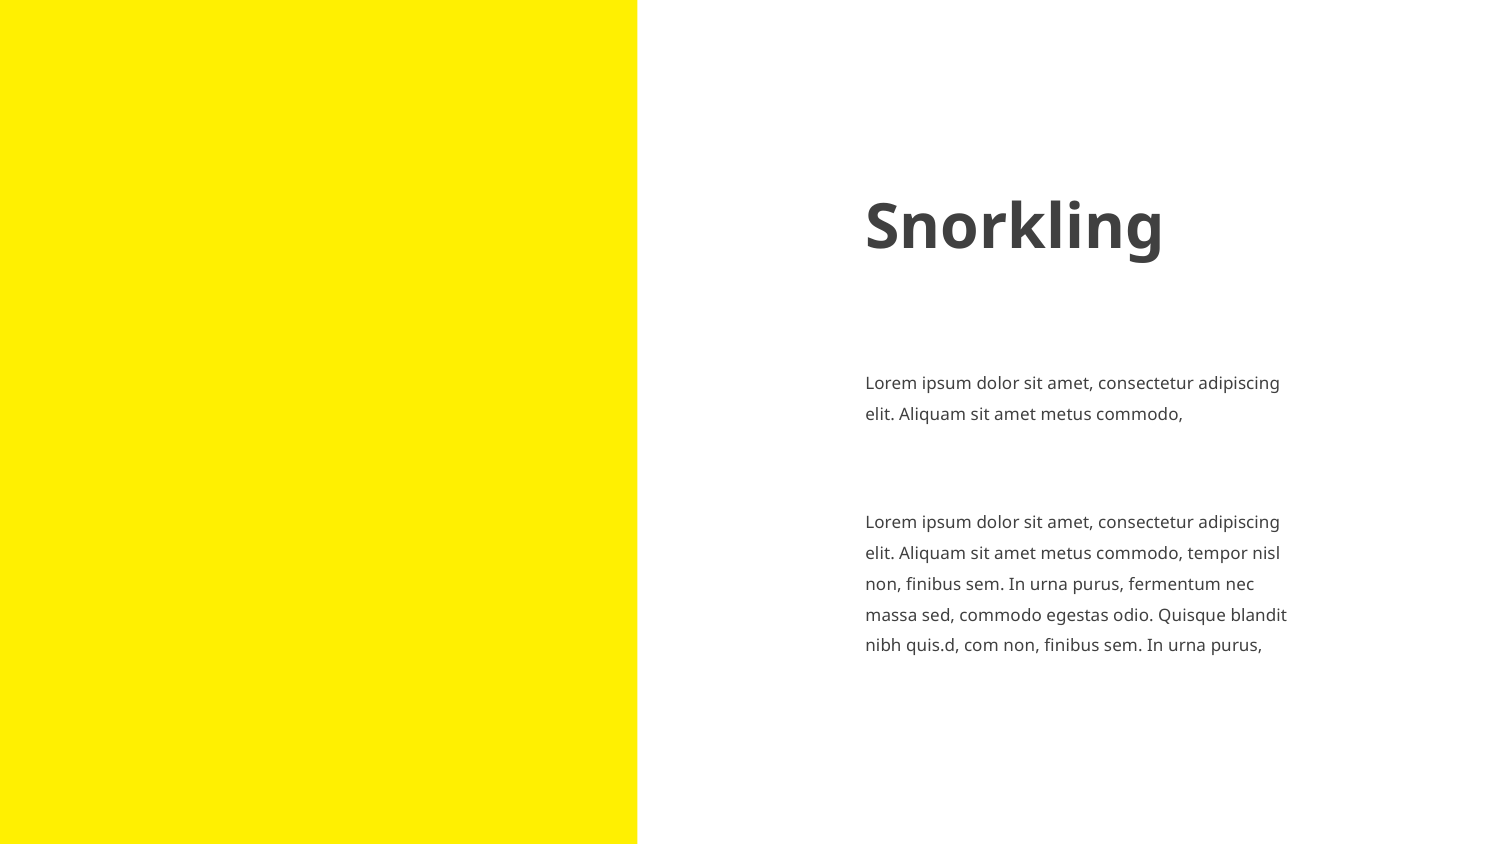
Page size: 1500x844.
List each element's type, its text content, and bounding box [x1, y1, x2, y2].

picture [0, 0, 638, 844]
text_box Lorem ipsum dolor sit amet, consectetur adipiscing elit. Aliquam sit amet metus commodo, [850, 354, 1314, 431]
text_box Snorkling [850, 179, 1450, 269]
text_box Lorem ipsum dolor sit amet, consectetur adipiscing elit. Aliquam sit amet metus commodo, tempor nisl non, finibus sem. In urna purus, fermentum nec massa sed, commodo egestas odio. Quisque blandit nibh quis.d, com non, finibus sem. In urna purus, [850, 493, 1314, 663]
